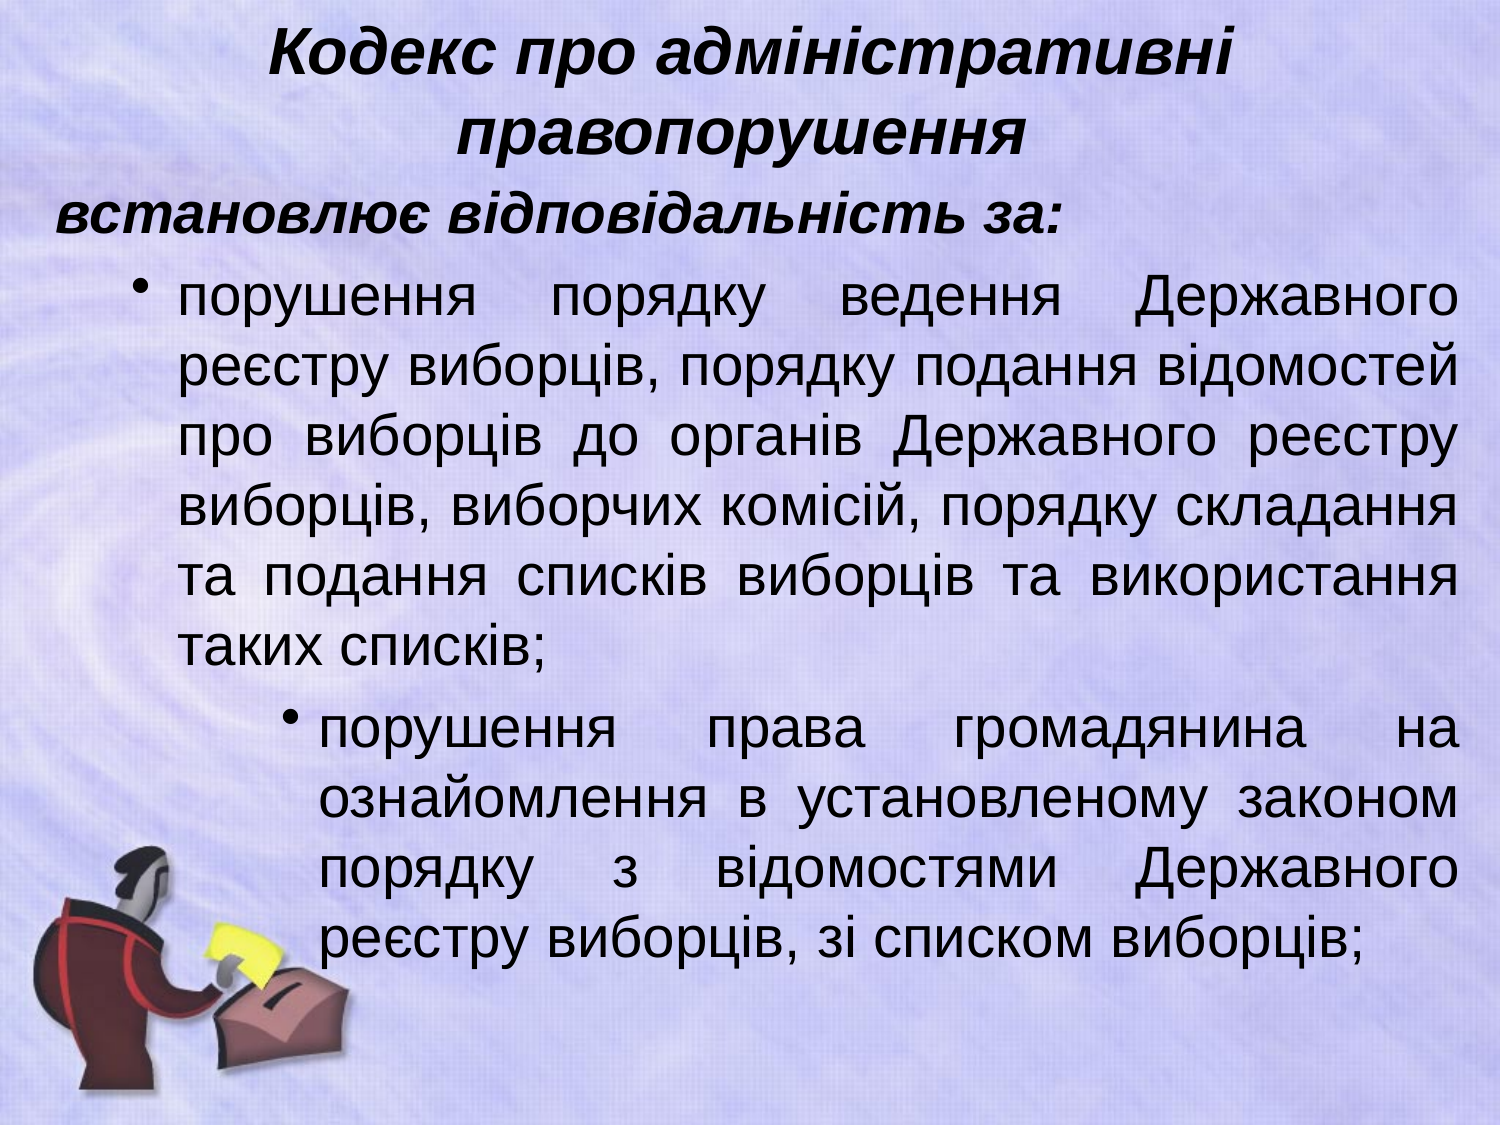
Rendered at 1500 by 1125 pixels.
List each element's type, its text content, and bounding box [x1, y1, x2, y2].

title Кодекс про адміністративні правопорушення [30, 43, 1473, 176]
picture [0, 0, 1500, 1125]
list встановлює відповідальність за: порушення порядку ведення Державного реєстру виборців, порядку подання відомостей про виборців до органів Державного реєстру виборців, виборчих комісій, порядку складання та подання списків виборців та використання таких списків; порушення права громадянина на ознайомлення в установленому законом порядку з відомостями Державного реєстру виборців, зі списком виборців; [40, 167, 1476, 1018]
